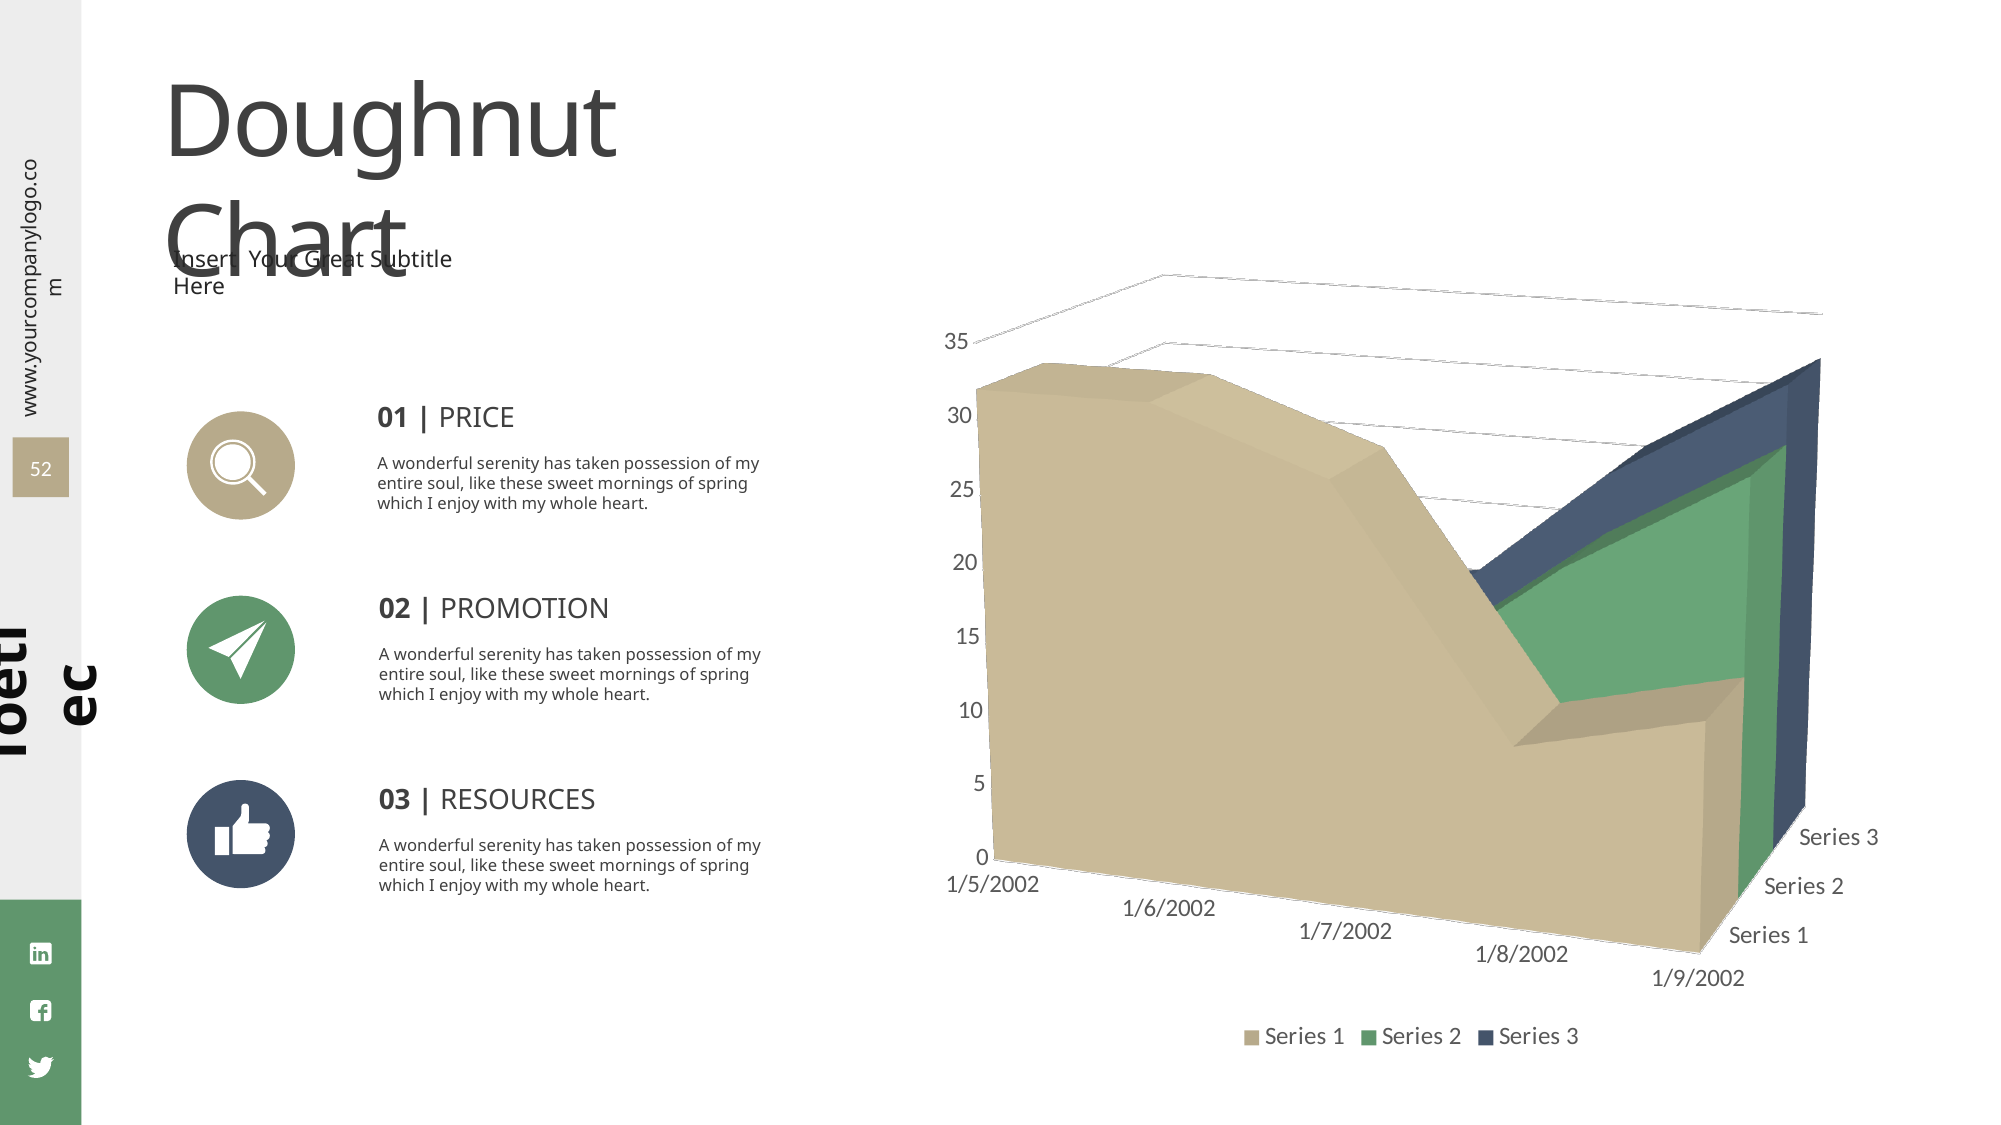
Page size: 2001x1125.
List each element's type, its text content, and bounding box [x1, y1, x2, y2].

text_box Doughnut Chart [147, 116, 677, 236]
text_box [214, 803, 270, 856]
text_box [210, 439, 267, 496]
text_box Insert Your Great Subtitle Here [158, 237, 512, 307]
text_box [185, 410, 296, 521]
text_box 02 | PROMOTION A wonderful serenity has taken possession of my entire soul, like these sweet mornings of spring which I enjoy with my whole heart. [364, 583, 779, 712]
text_box 01 | PRICE A wonderful serenity has taken possession of my entire soul, like these sweet mornings of spring which I enjoy with my whole heart. [362, 392, 777, 521]
text_box 03 | RESOURCES A wonderful serenity has taken possession of my entire soul, like these sweet mornings of spring which I enjoy with my whole heart. [364, 774, 779, 903]
slide_number 52 [12, 437, 69, 498]
chart [902, 258, 1921, 1057]
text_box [208, 620, 267, 679]
text_box [185, 594, 296, 705]
text_box [185, 778, 296, 890]
